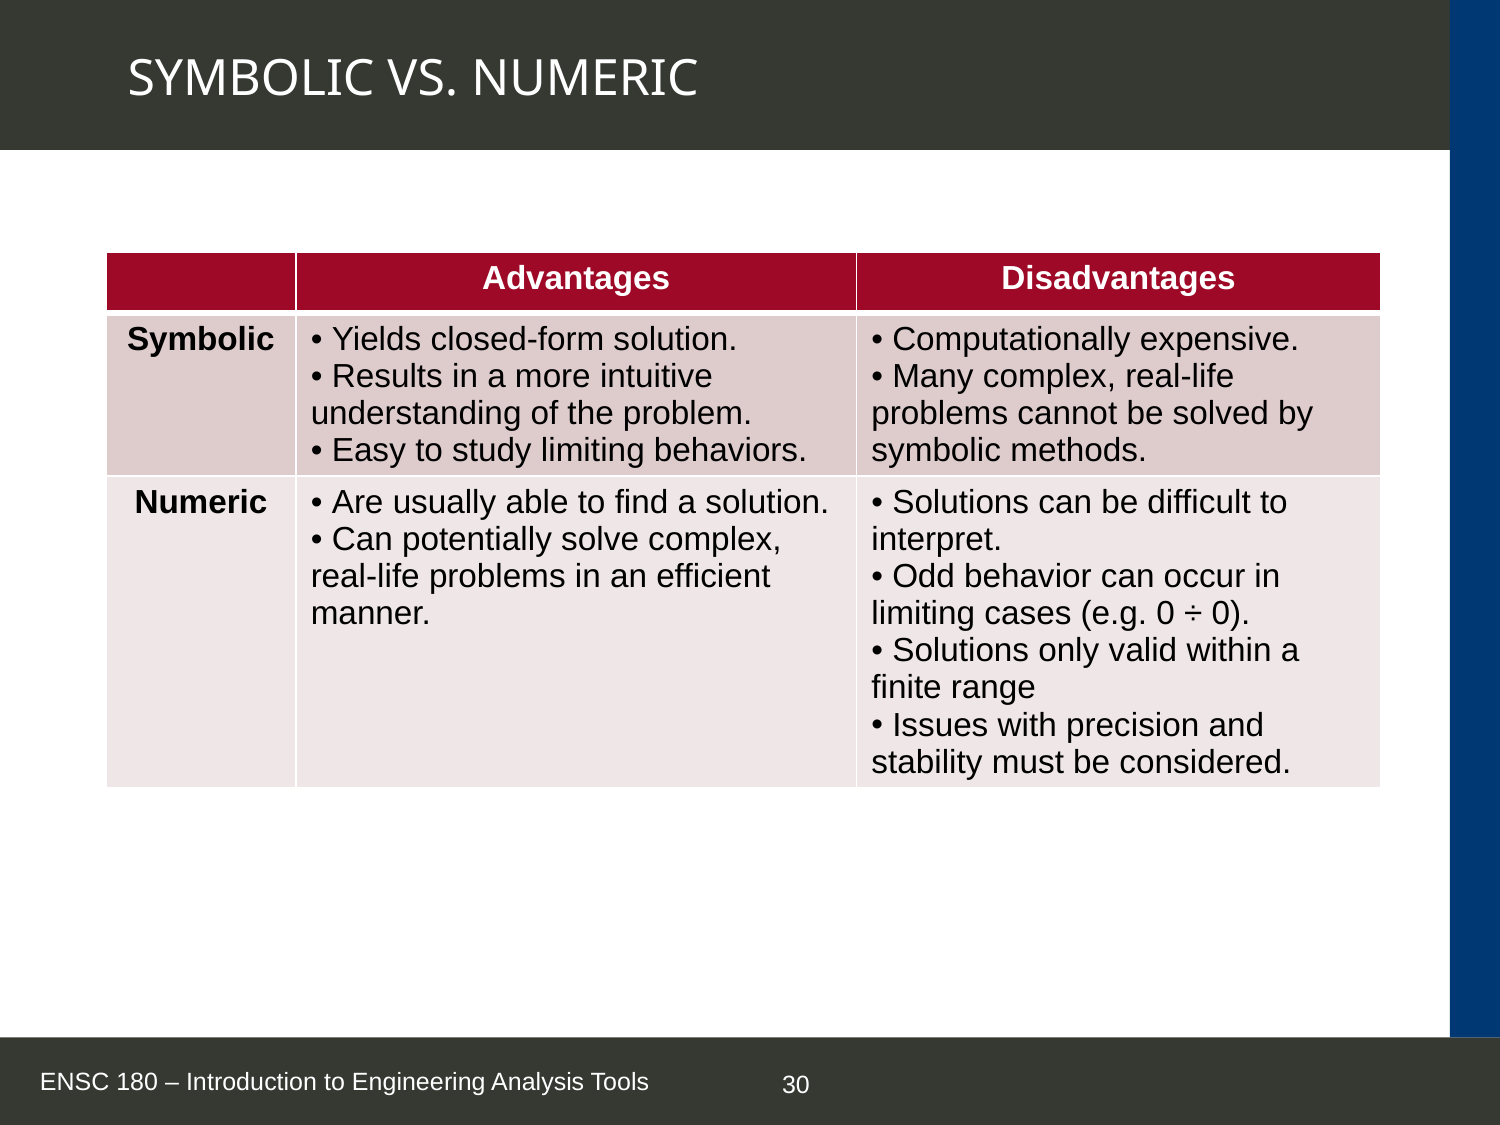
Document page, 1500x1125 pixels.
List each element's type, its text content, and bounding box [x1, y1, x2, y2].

table_header [107, 253, 295, 310]
table_cell Are usually able to find a solution. Can potentially solve complex, real-life problems in an efficient manner. [297, 477, 856, 787]
table_cell Symbolic [107, 316, 295, 475]
table_cell Computationally expensive. Many complex, real-life problems cannot be solved by symbolic methods. [857, 316, 1380, 475]
title SYMBOLIC VS. NUMERIC [112, 37, 1450, 138]
table_cell Numeric [107, 477, 295, 787]
table_header Disadvantages [857, 253, 1380, 310]
table_header Advantages [297, 253, 856, 310]
footer ENSC 180 – Introduction to Engineering Analysis Tools [24, 1057, 740, 1113]
table_cell Yields closed-form solution. Results in a more intuitive understanding of the problem. Easy to study limiting behaviors. [297, 316, 856, 475]
table_cell Solutions can be difficult to interpret. Odd behavior can occur in limiting cases (e.g. 0 ÷ 0). Solutions only valid within a finite range Issues with precision and stability must be considered. [857, 477, 1380, 787]
